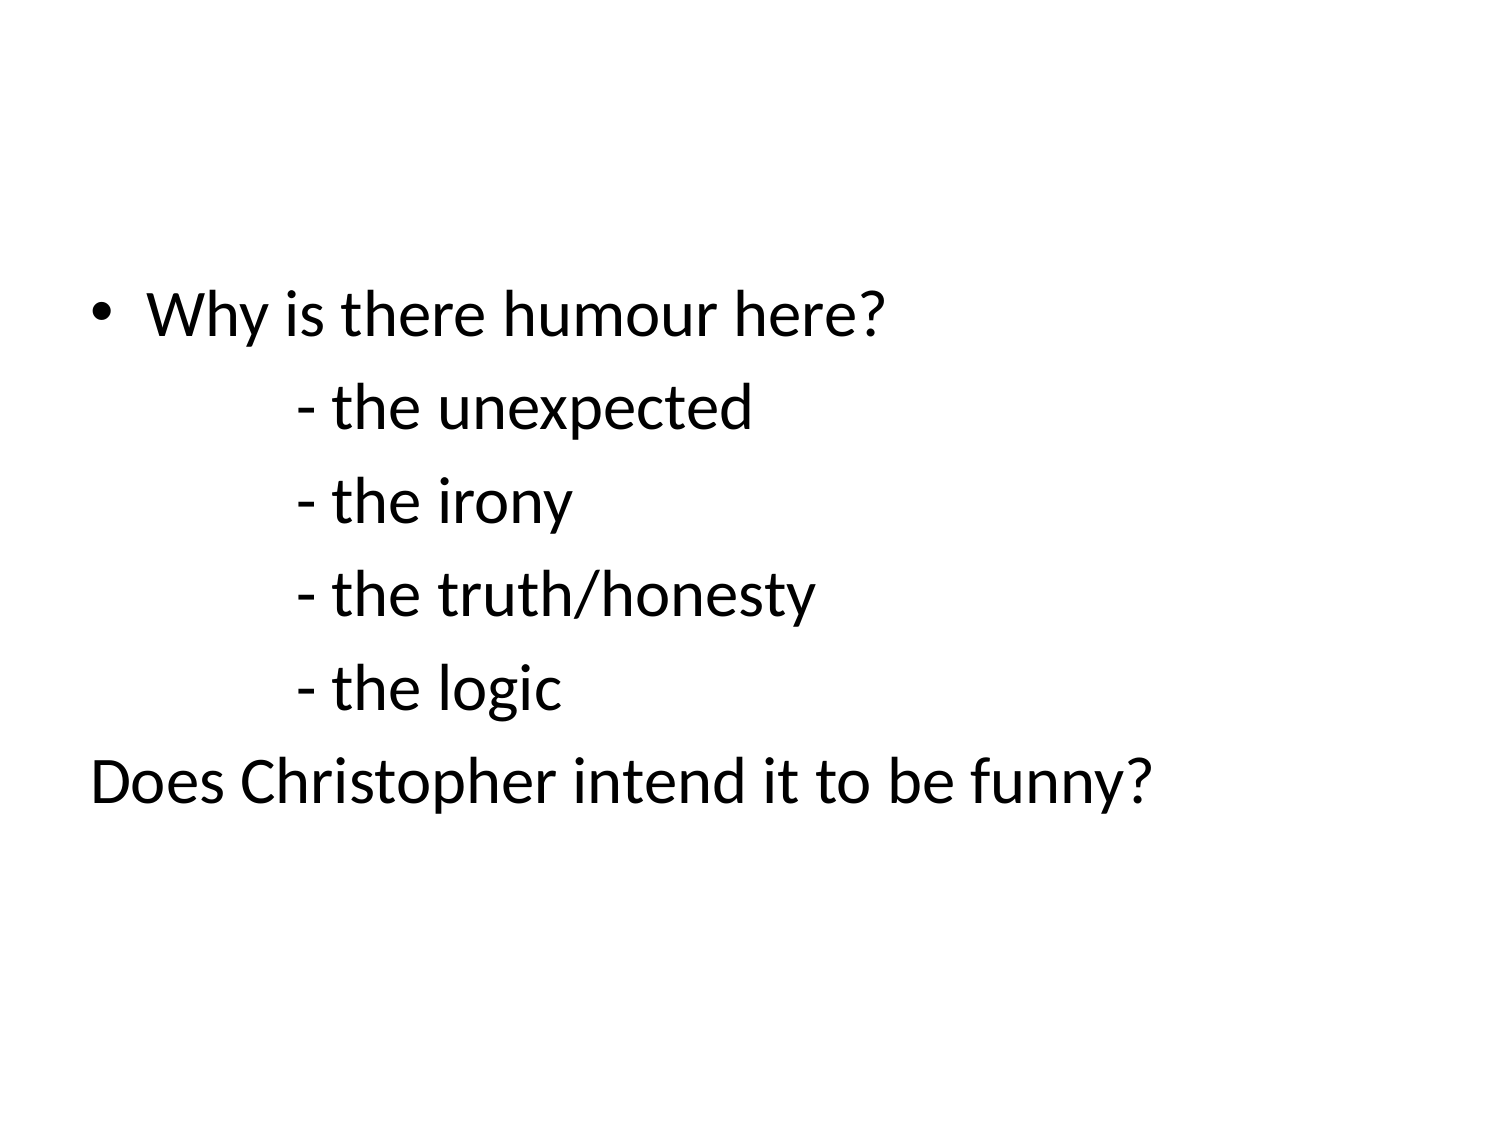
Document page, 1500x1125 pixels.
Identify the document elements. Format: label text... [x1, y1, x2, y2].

list Why is there humour here? - the unexpected - the irony - the truth/honesty - the logic Does Christopher intend it to be funny? [74, 262, 1426, 1006]
